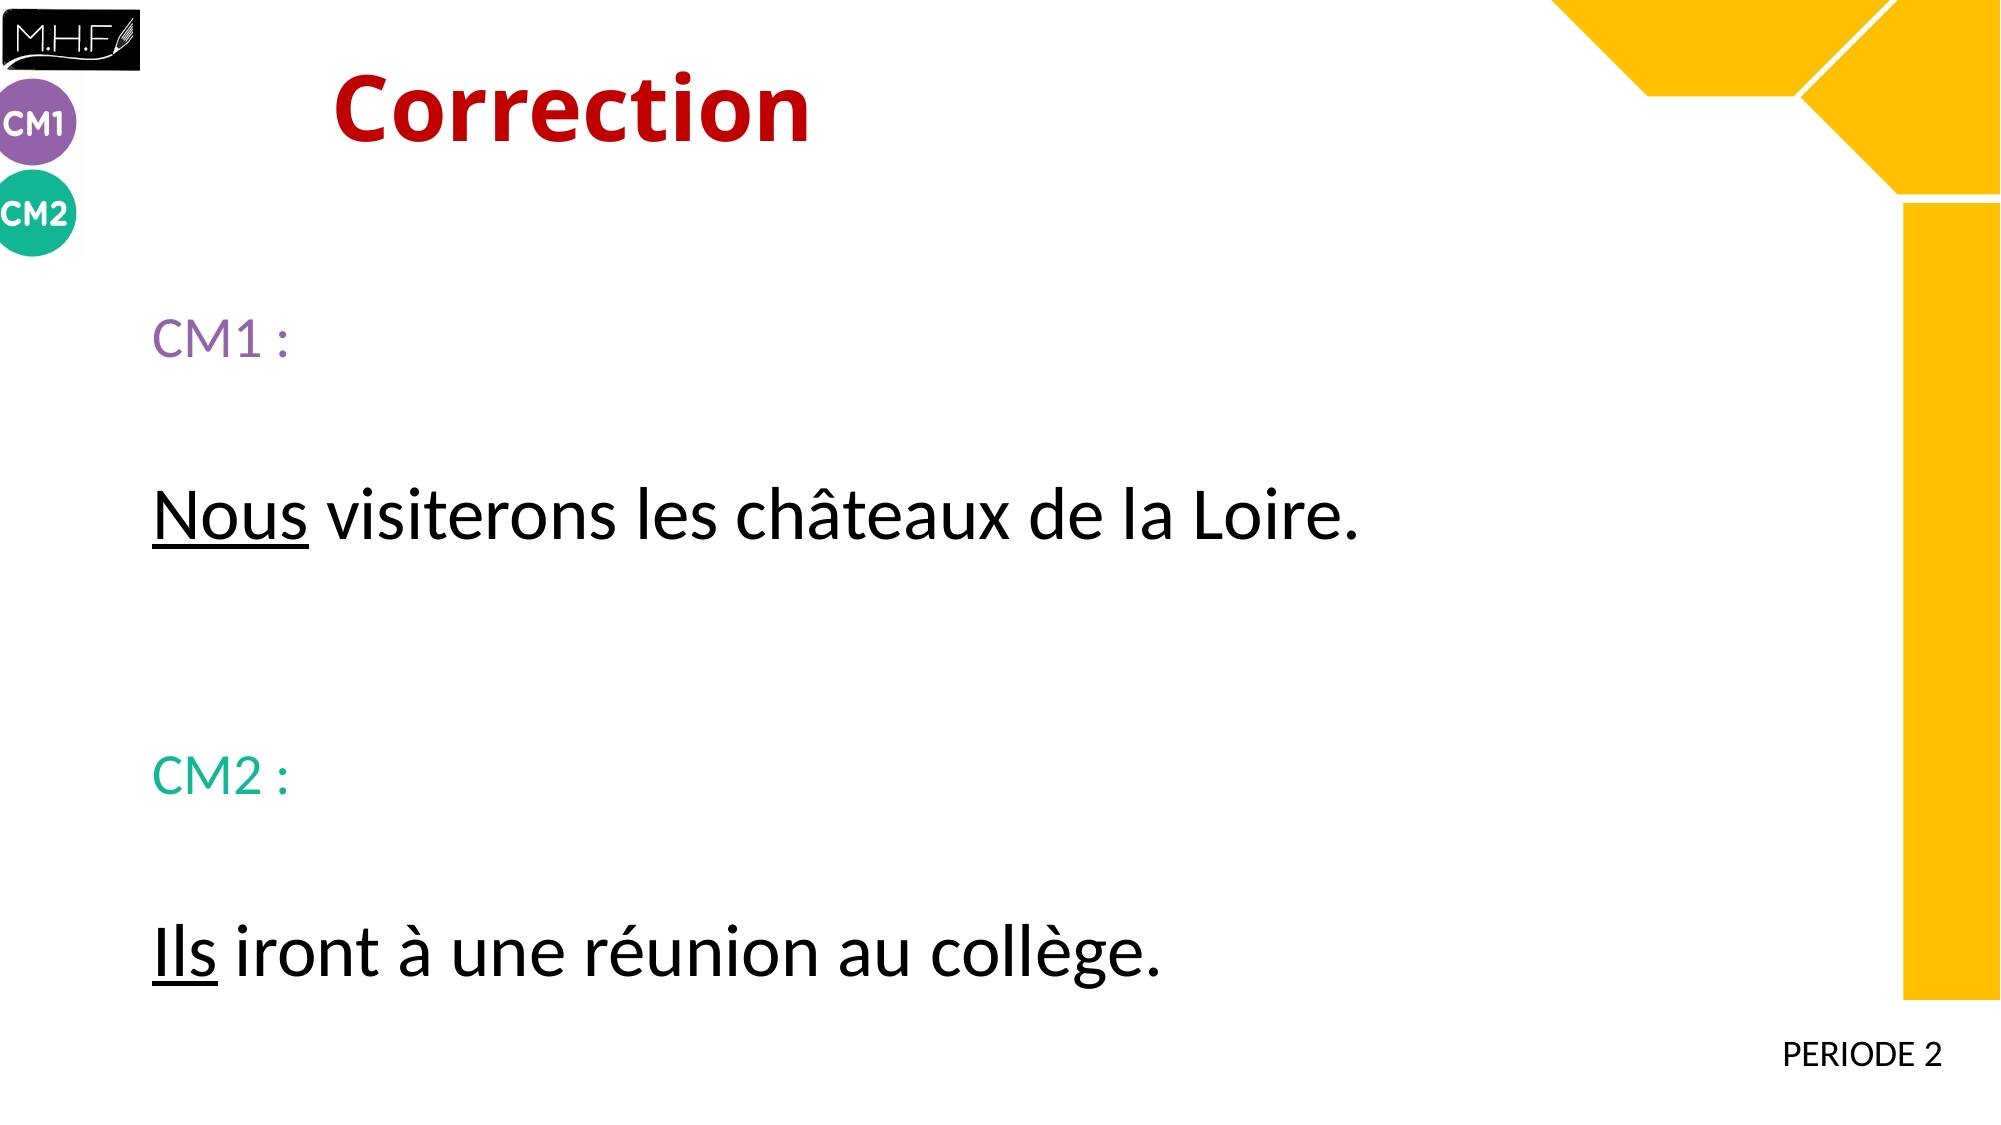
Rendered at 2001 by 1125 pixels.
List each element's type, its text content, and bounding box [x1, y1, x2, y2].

text_box [1549, 0, 1892, 98]
list CM1 : Nous visiterons les châteaux de la Loire. CM2 : Ils iront à une réunion au collège. [137, 299, 1863, 1014]
picture [0, 7, 140, 259]
text_box [1799, 0, 2000, 196]
text_box [1902, 202, 2000, 1001]
text_box PERIODE 2 [1362, 1021, 1967, 1125]
title Correction [316, 3, 1863, 221]
